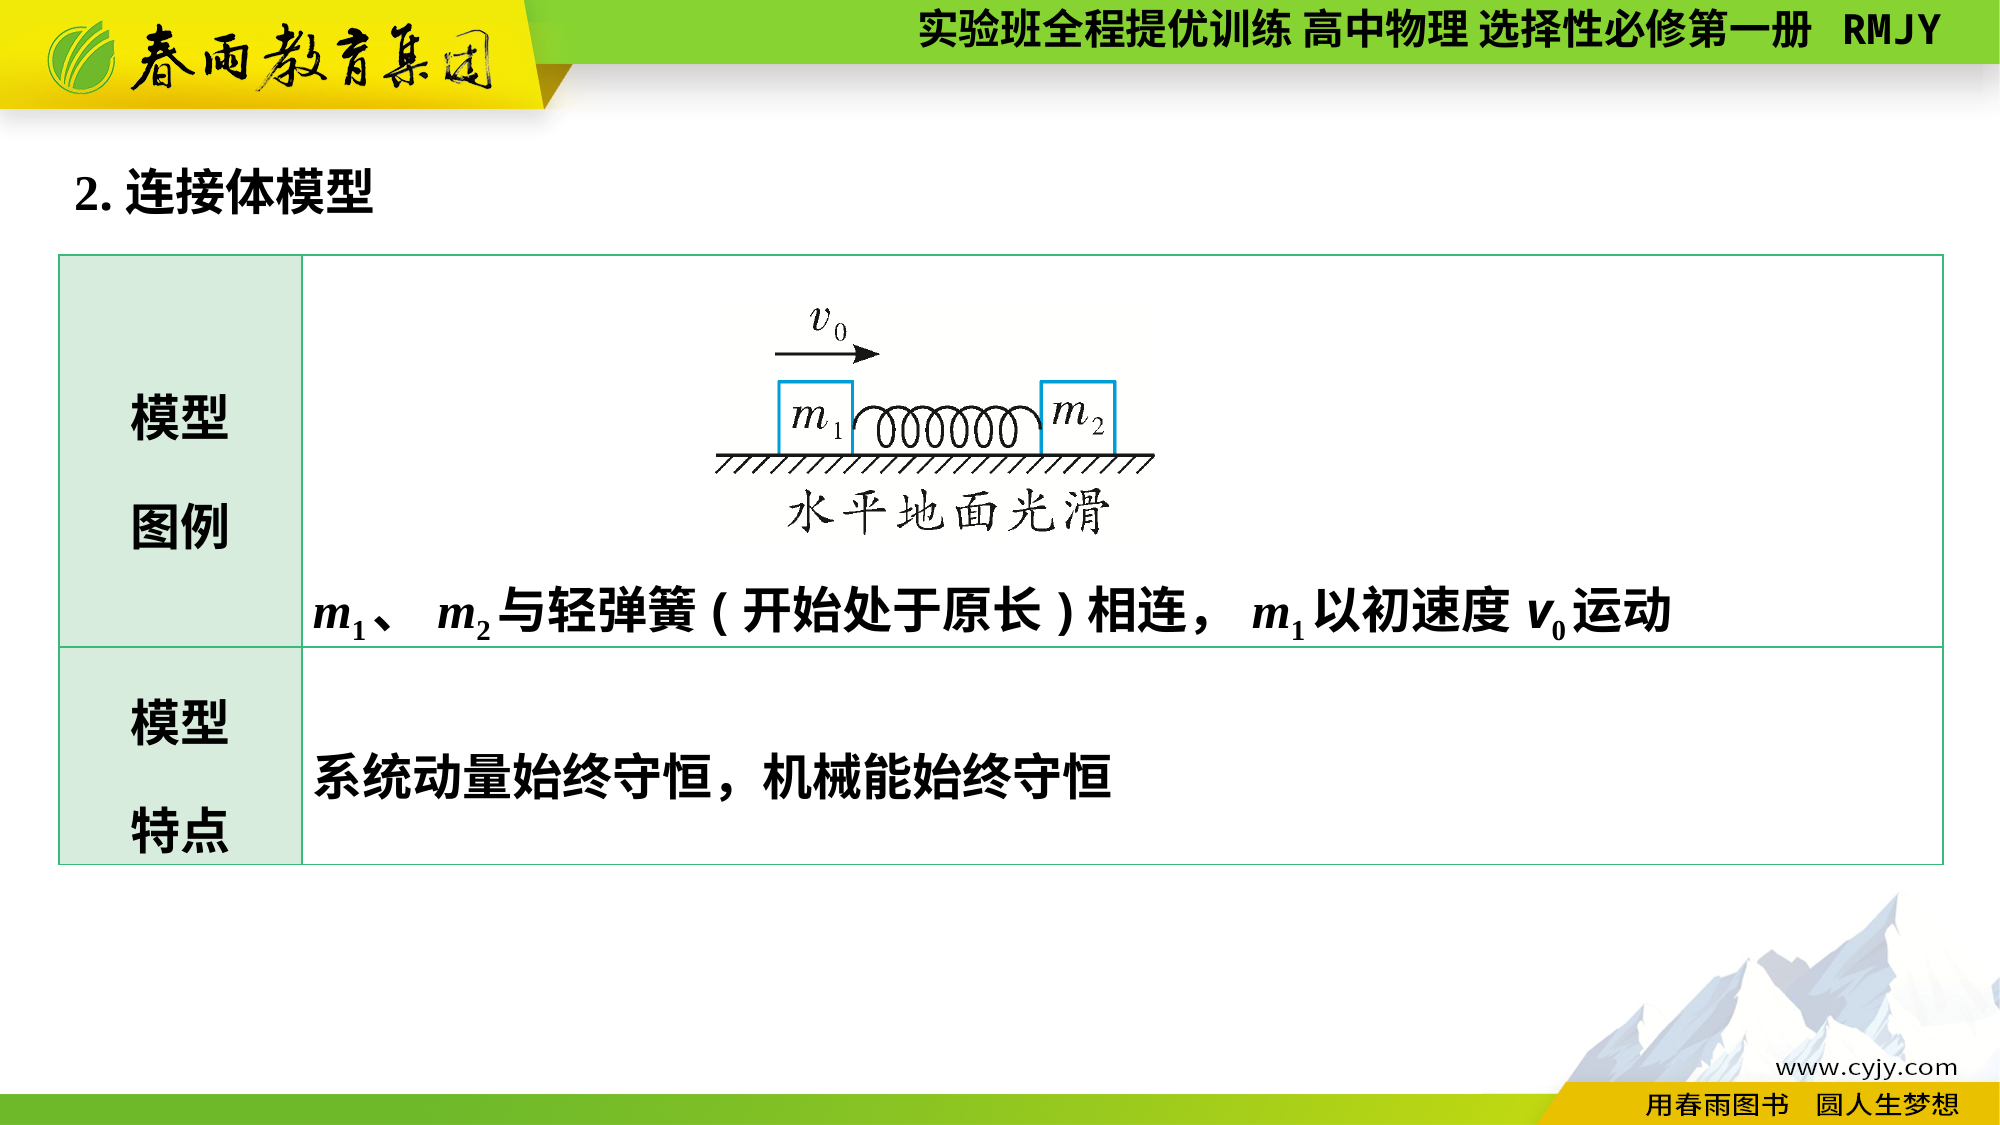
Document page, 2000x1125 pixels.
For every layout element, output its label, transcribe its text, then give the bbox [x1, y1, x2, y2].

table_header 模型 图例 [60, 256, 301, 646]
picture [0, 0, 2000, 1125]
table_cell 系统动量始终守恒，机械能始终守恒 [303, 648, 1942, 864]
list 2.连接体模型 [59, 122, 1944, 217]
table_cell 模型 特点 [60, 648, 301, 864]
table_header m1、m2与轻弹簧(开始处于原长)相连，m1以初速度v0运动 [303, 256, 1942, 646]
